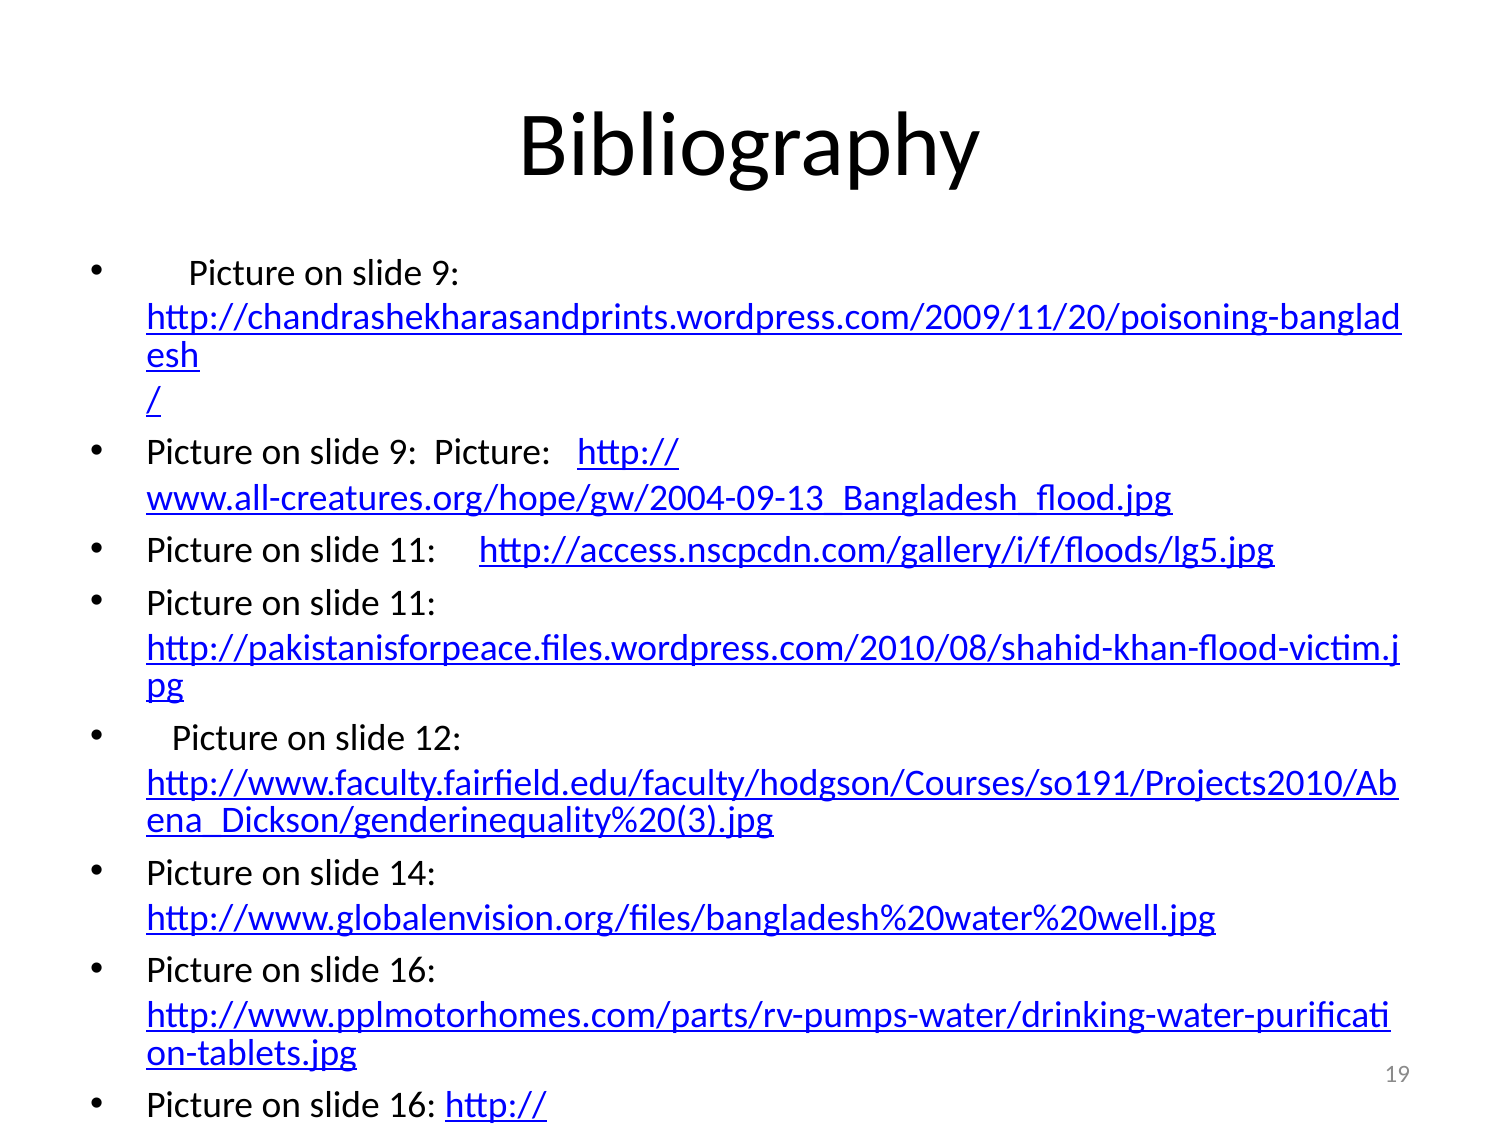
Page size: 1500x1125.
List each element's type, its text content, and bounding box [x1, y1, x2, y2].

list Picture on slide 9: http://chandrashekharasandprints.wordpress.com/2009/11/20/poisoning-bangladesh/ Picture on slide 9: Picture: http://www.all-creatures.org/hope/gw/2004-09-13_Bangladesh_flood.jpg Picture on slide 11: http://access.nscpcdn.com/gallery/i/f/floods/lg5.jpg Picture on slide 11: http://pakistanisforpeace.files.wordpress.com/2010/08/shahid-khan-flood-victim.jpg Picture on slide 12: http://www.faculty.fairfield.edu/faculty/hodgson/Courses/so191/Projects2010/Abena_Dickson/genderinequality%20(3).jpg Picture on slide 14: http://www.globalenvision.org/files/bangladesh%20water%20well.jpg Picture on slide 16: http://www.pplmotorhomes.com/parts/rv-pumps-water/drinking-water-purification-tablets.jpg Picture on slide 16: http://www.wunderground.com/hurricane/2007/shelter_bangladesh.jpg [75, 187, 1425, 1100]
slide_number 19 [1074, 1042, 1425, 1103]
title Bibliography [75, 45, 1425, 187]
